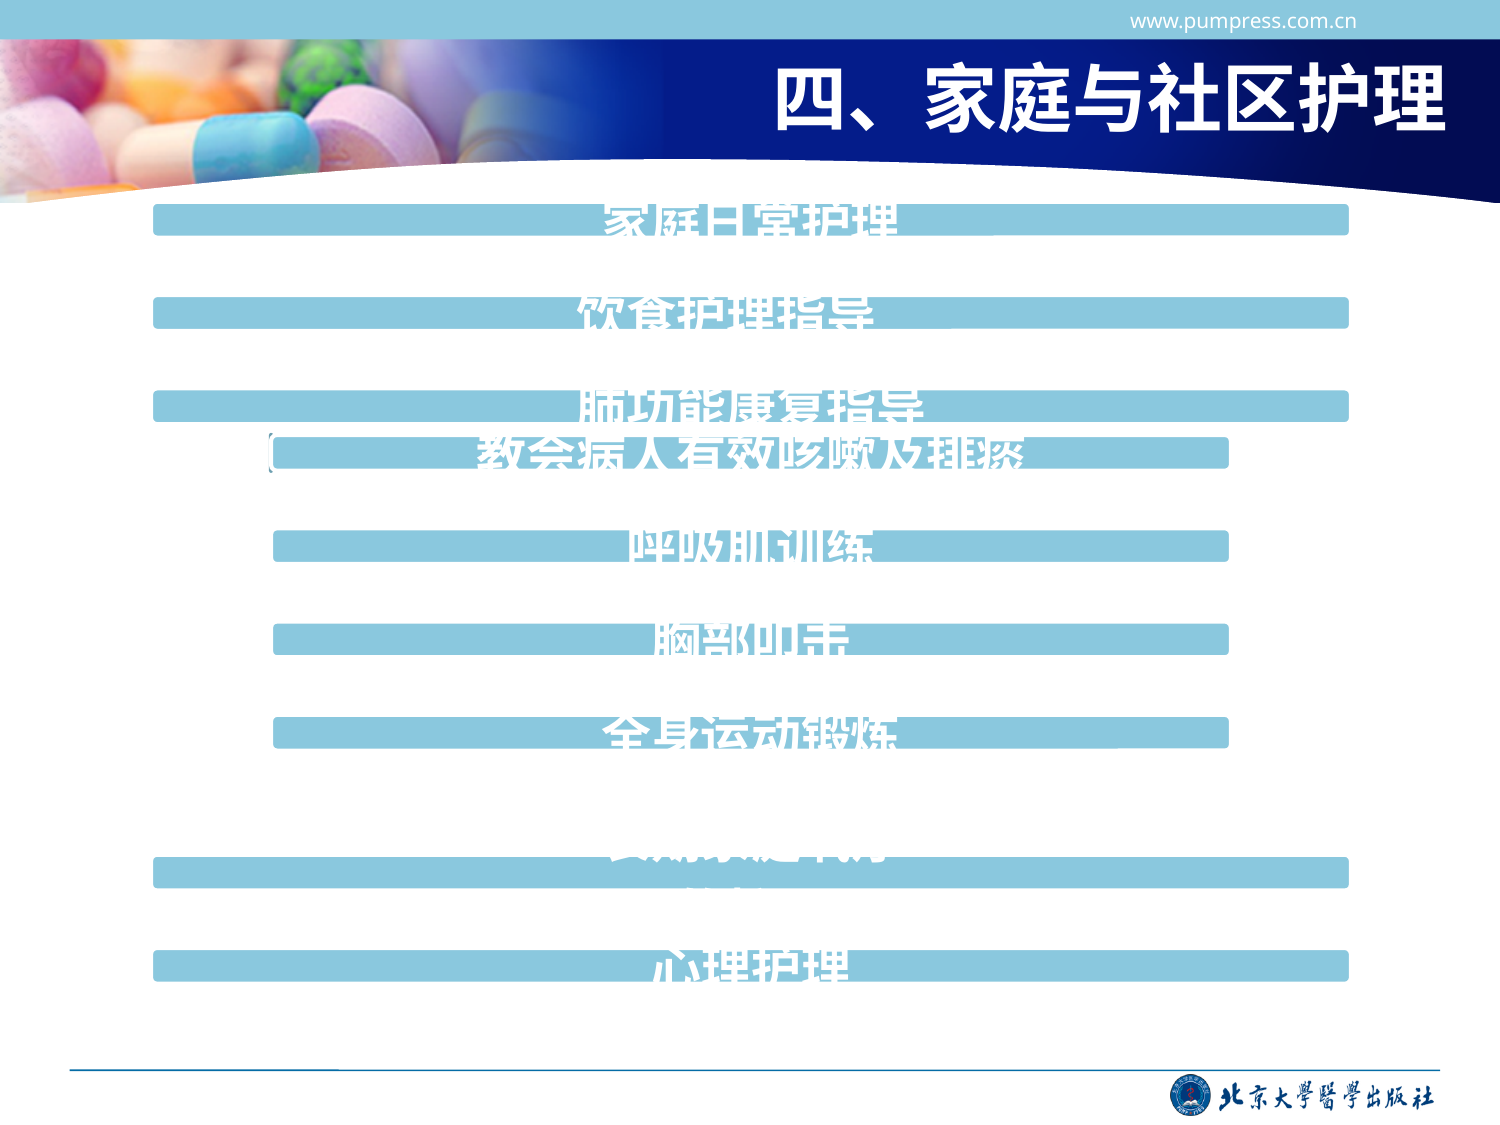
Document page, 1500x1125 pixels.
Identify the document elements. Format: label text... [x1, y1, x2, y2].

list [0, 201, 1500, 1031]
picture [1170, 1074, 1436, 1118]
slide_number www.pumpress.com.cn [1024, 0, 1463, 38]
picture [0, 40, 1500, 201]
title 四、家庭与社区护理 [137, 49, 1463, 143]
